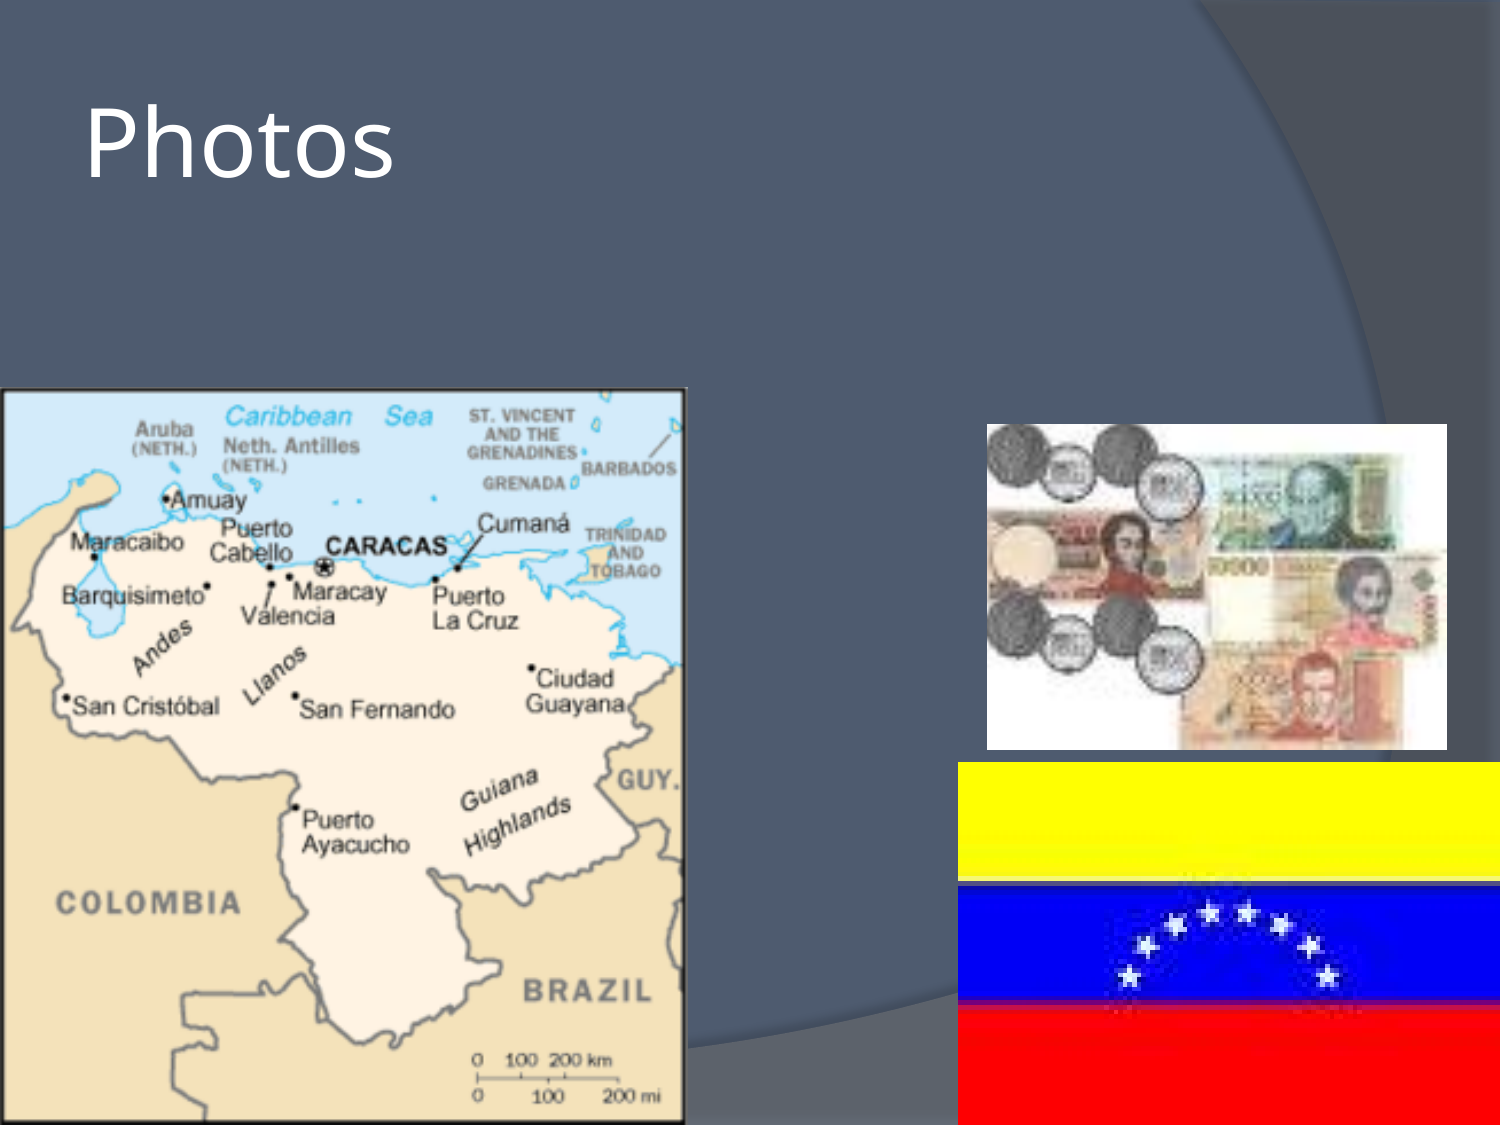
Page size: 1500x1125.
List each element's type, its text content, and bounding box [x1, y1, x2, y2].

picture [0, 386, 688, 1125]
picture [987, 424, 1447, 751]
title Photos [75, 45, 1300, 233]
picture [958, 762, 1500, 1125]
